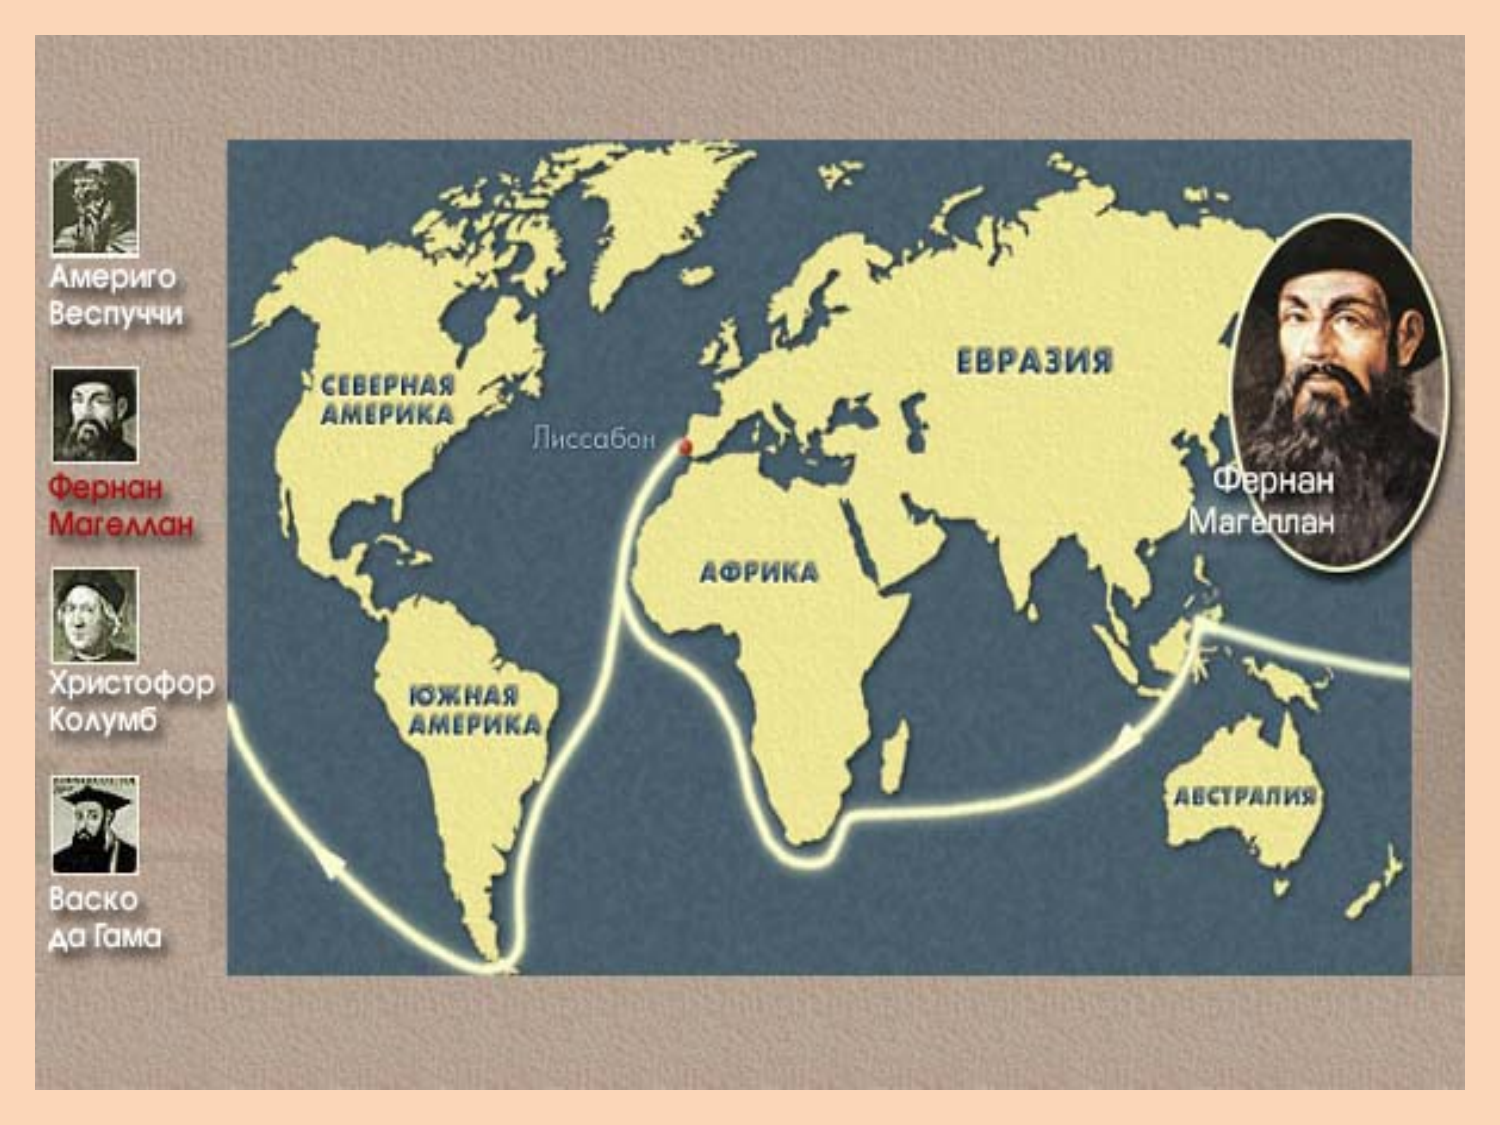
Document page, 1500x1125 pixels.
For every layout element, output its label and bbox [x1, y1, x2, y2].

picture [34, 34, 1466, 1091]
